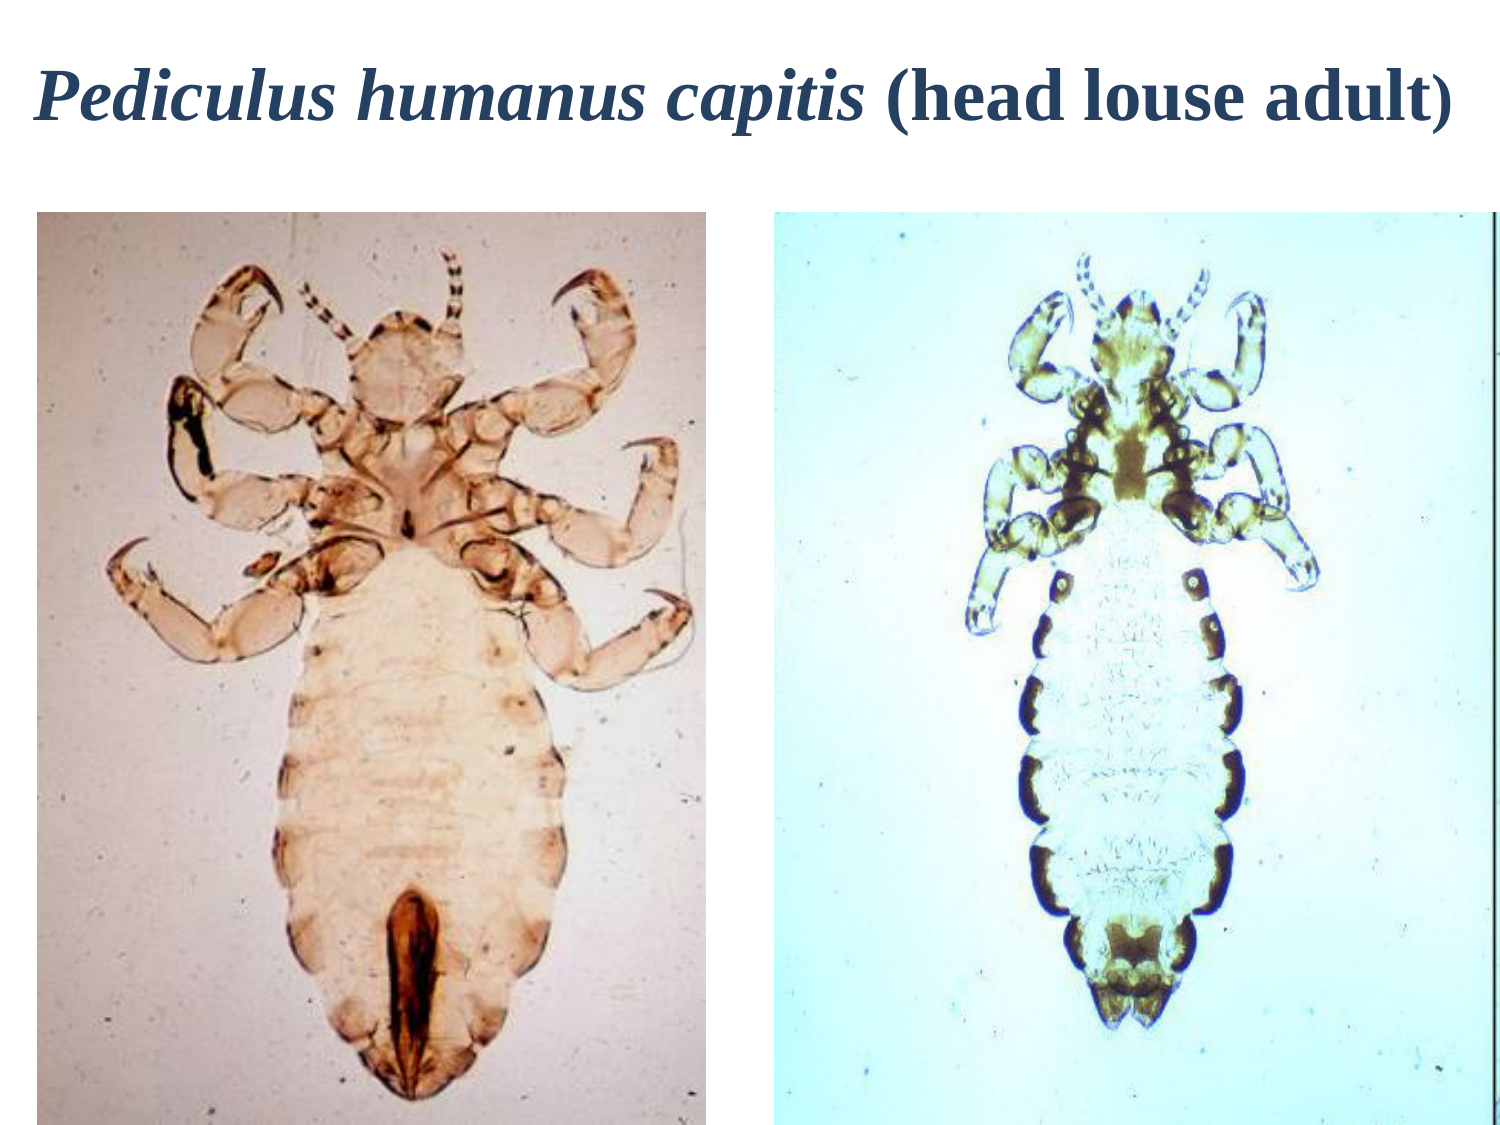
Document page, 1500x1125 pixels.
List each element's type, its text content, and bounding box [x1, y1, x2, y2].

list Pediculus humanus capitis (head louse adult) [0, 37, 1500, 201]
picture [774, 212, 1500, 1125]
picture [37, 212, 706, 1125]
